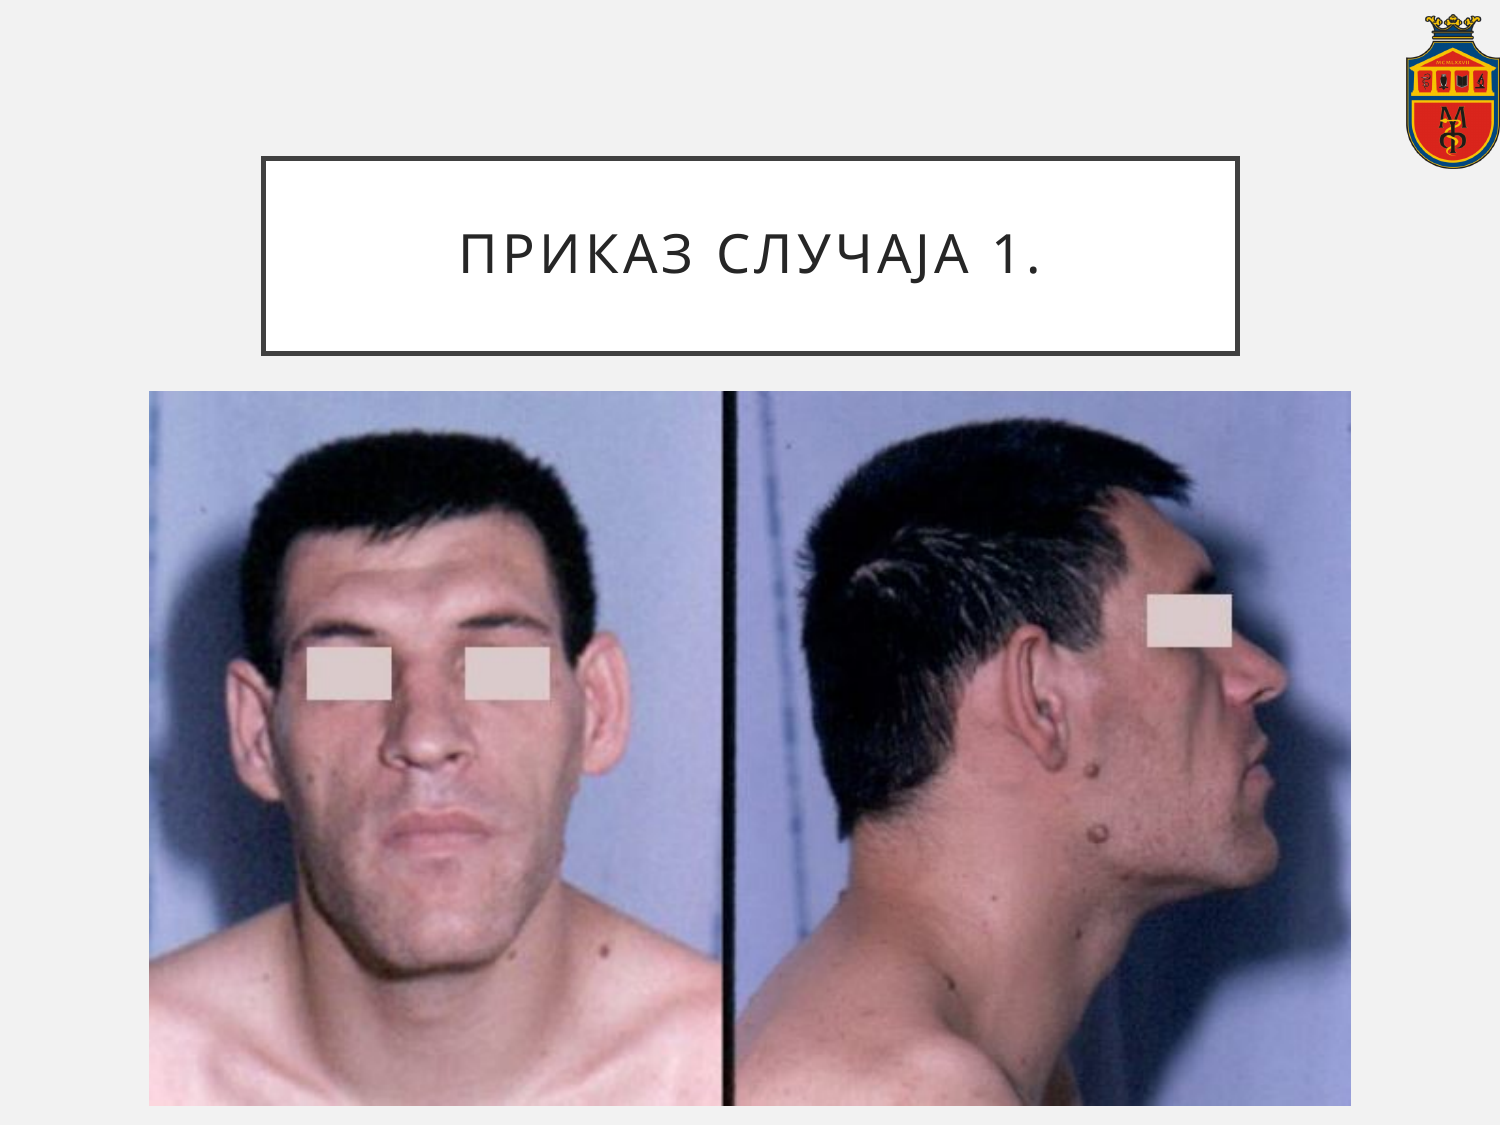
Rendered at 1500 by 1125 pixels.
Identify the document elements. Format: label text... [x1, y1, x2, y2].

picture [1406, 14, 1500, 169]
picture [149, 391, 1351, 1106]
title Приказ случаја 1. [261, 156, 1240, 356]
